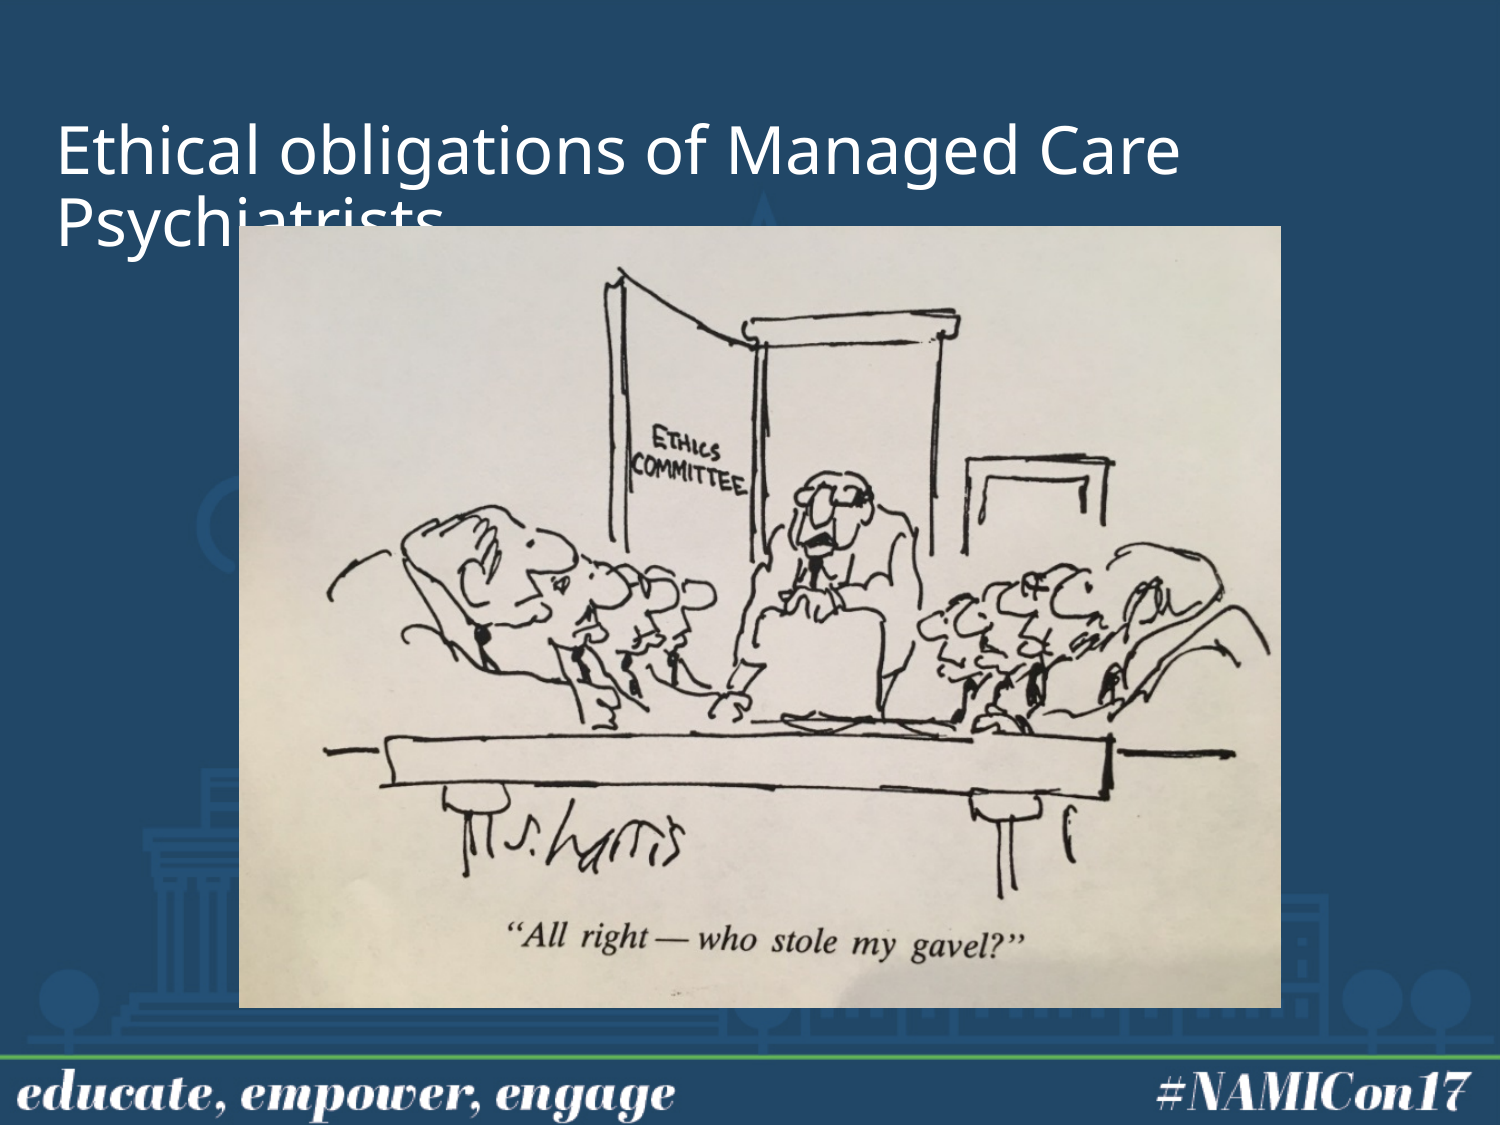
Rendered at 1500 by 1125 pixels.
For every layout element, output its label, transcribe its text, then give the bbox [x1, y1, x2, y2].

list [239, 226, 1281, 1008]
title Ethical obligations of Managed Care Psychiatrists [40, 101, 1456, 278]
picture [0, 0, 1500, 1125]
